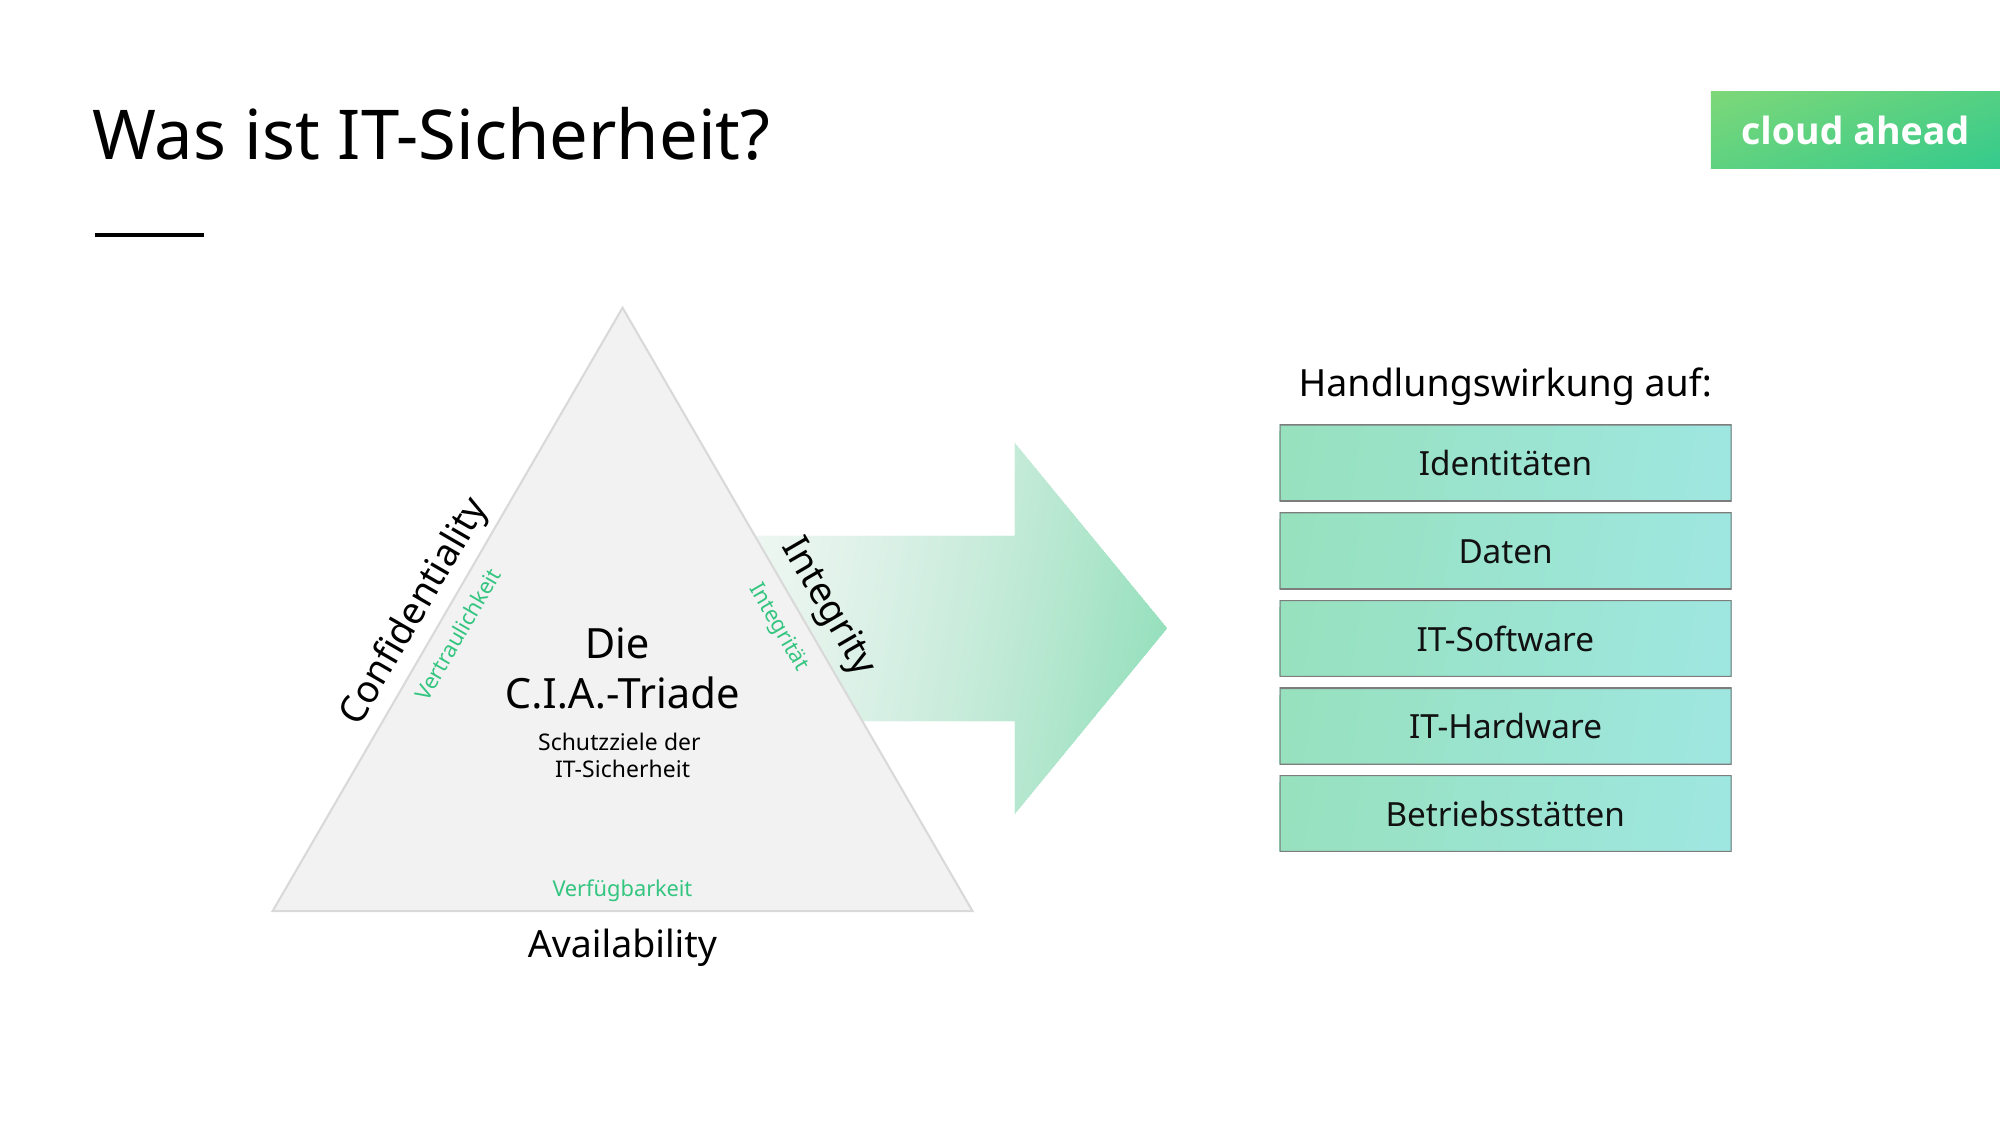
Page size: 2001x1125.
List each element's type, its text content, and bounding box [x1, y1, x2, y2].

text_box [1279, 424, 1732, 852]
text_box [973, 439, 1168, 817]
text_box Handlungswirkung auf: [1284, 351, 1728, 412]
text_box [272, 307, 973, 973]
title Was ist IT-Sicherheit? [77, 67, 1803, 197]
